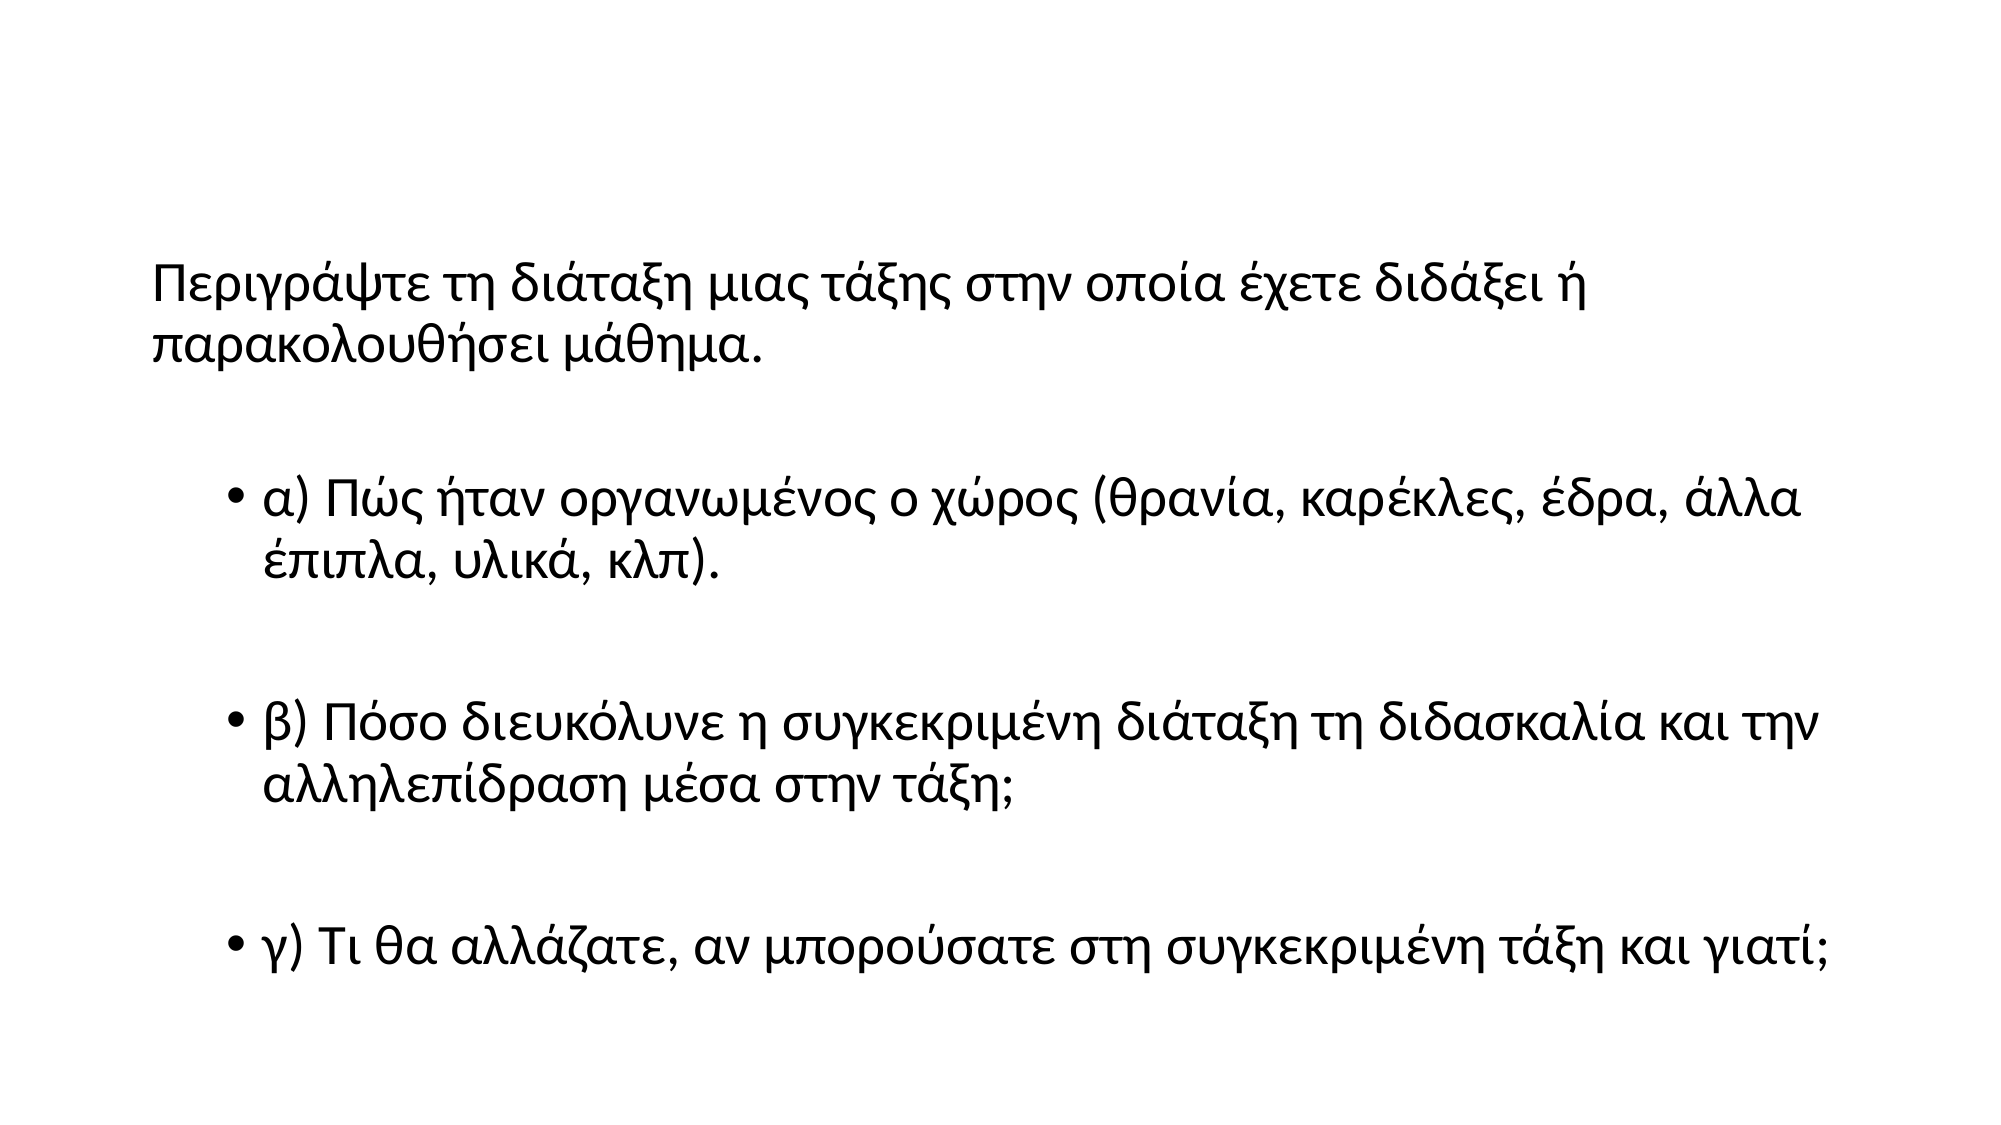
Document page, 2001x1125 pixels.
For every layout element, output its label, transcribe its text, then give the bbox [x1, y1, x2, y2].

list Περιγράψτε τη διάταξη μιας τάξης στην οποία έχετε διδάξει ή παρακολουθήσει μάθημα. α) Πώς ήταν οργανωμένος ο χώρος (θρανία, καρέκλες, έδρα, άλλα έπιπλα, υλικά, κλπ). β) Πόσο διευκόλυνε η συγκεκριμένη διάταξη τη διδασκαλία και την αλληλεπίδραση μέσα στην τάξη; γ) Τι θα αλλάζατε, αν μπορούσατε στη συγκεκριμένη τάξη και γιατί; [137, 244, 1863, 1014]
